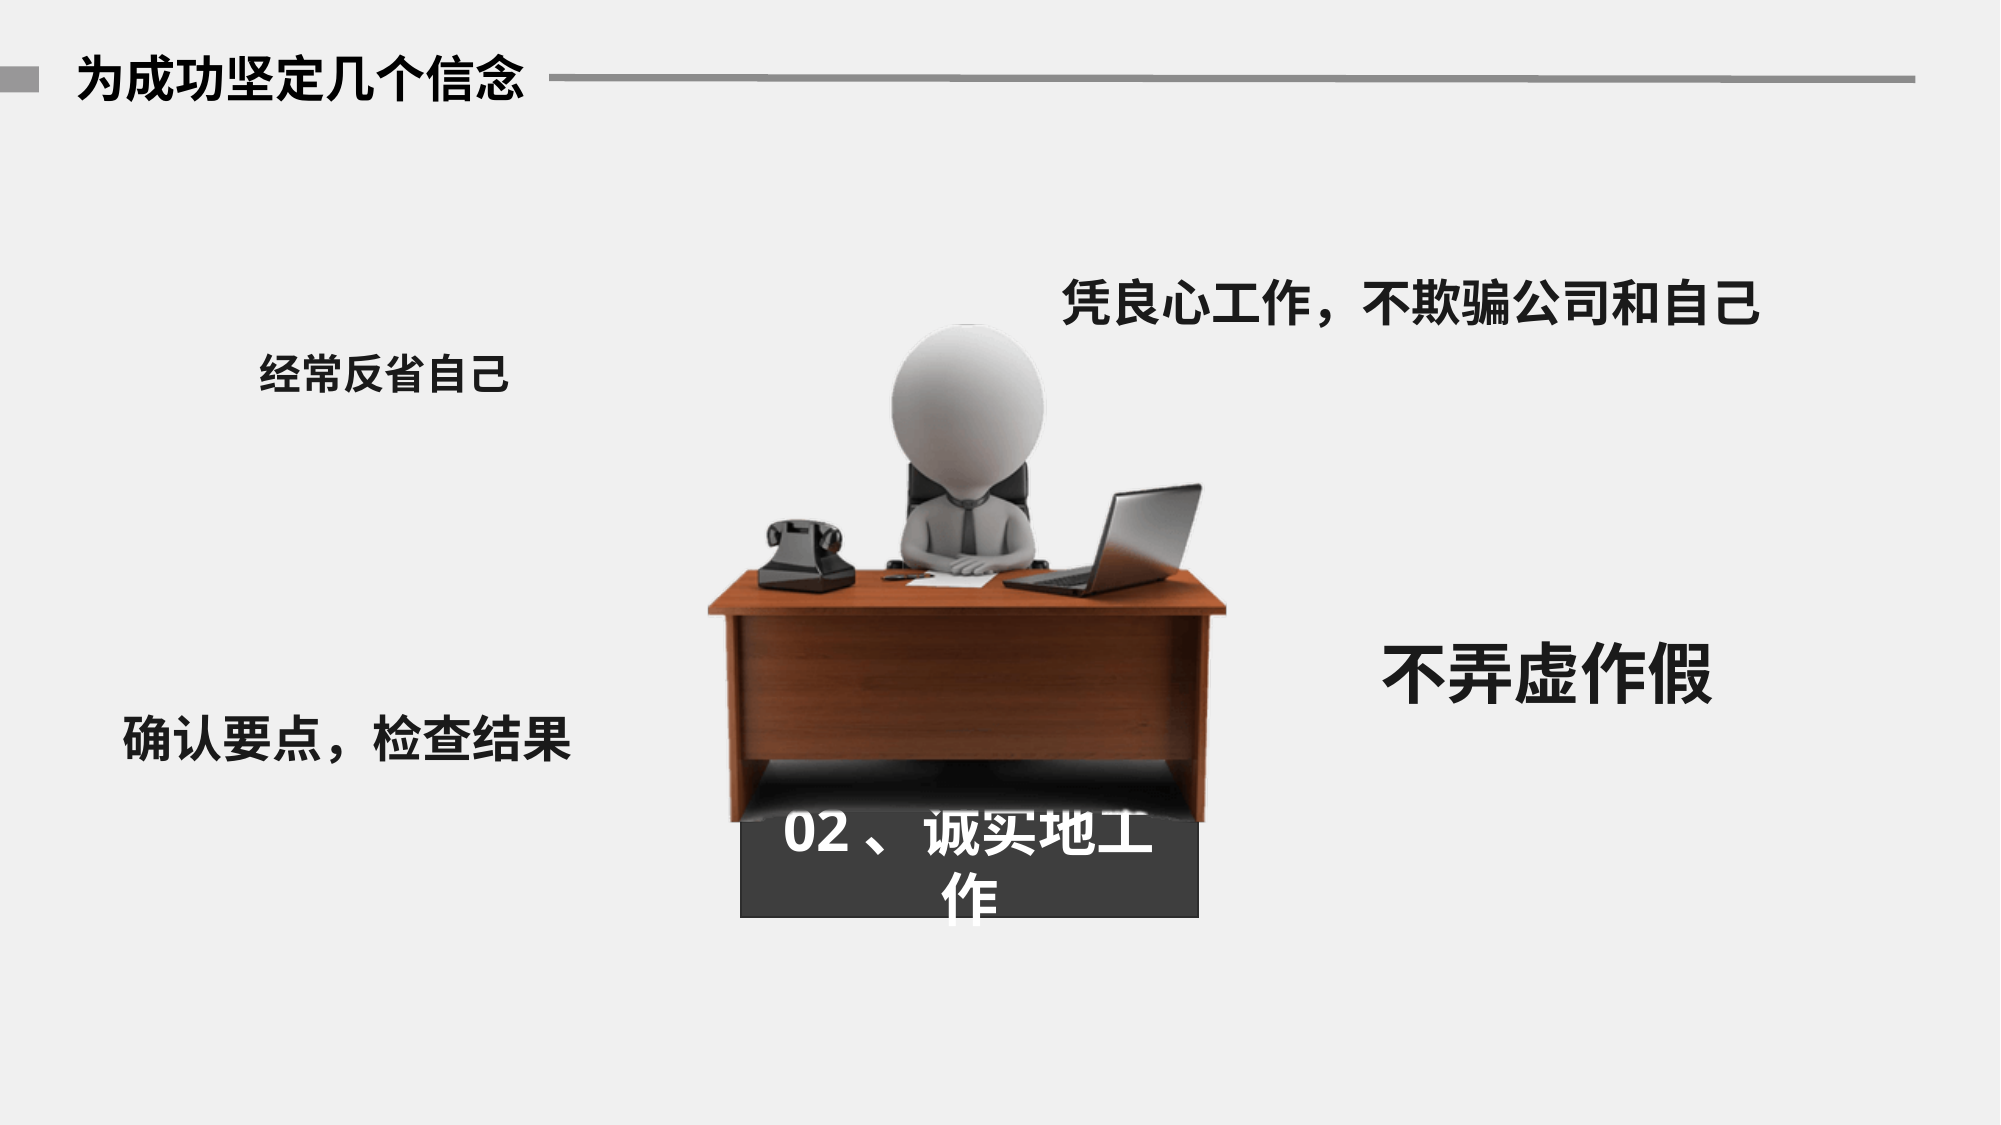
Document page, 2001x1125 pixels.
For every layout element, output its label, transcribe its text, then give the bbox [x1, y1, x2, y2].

text_box 确认要点，检查结果 [107, 699, 663, 775]
text_box 02、诚实地工作 [740, 836, 1199, 918]
picture [663, 209, 1289, 836]
text_box 为成功坚定几个信念 [60, 40, 549, 115]
text_box 凭良心工作，不欺骗公司和自己 [1289, 264, 1783, 340]
text_box 不弄虚作假 [1365, 624, 1755, 719]
text_box [0, 65, 40, 93]
text_box 经常反省自己 [244, 340, 612, 405]
